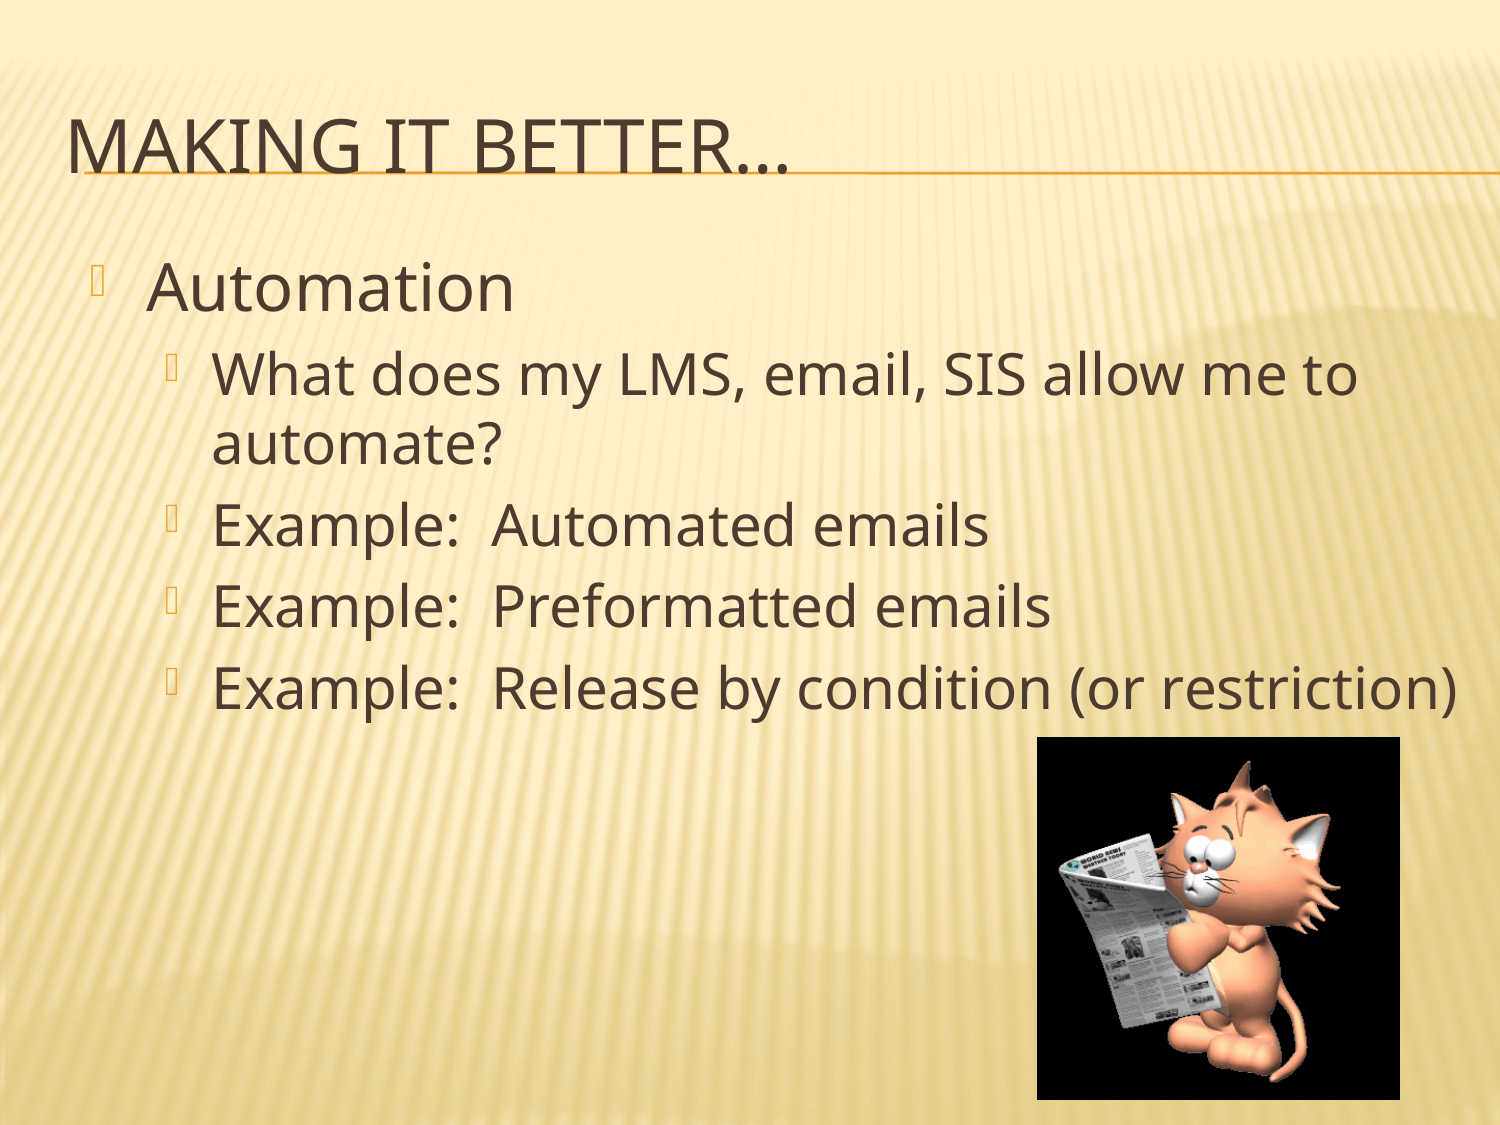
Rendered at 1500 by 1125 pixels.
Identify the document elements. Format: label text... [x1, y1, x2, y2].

title MAKING IT BETTER… [50, 75, 1475, 213]
list Automation What does my LMS, email, SIS allow me to automate? Example: Automated emails Example: Preformatted emails Example: Release by condition (or restriction) [75, 237, 1500, 1021]
picture [1037, 737, 1401, 1101]
